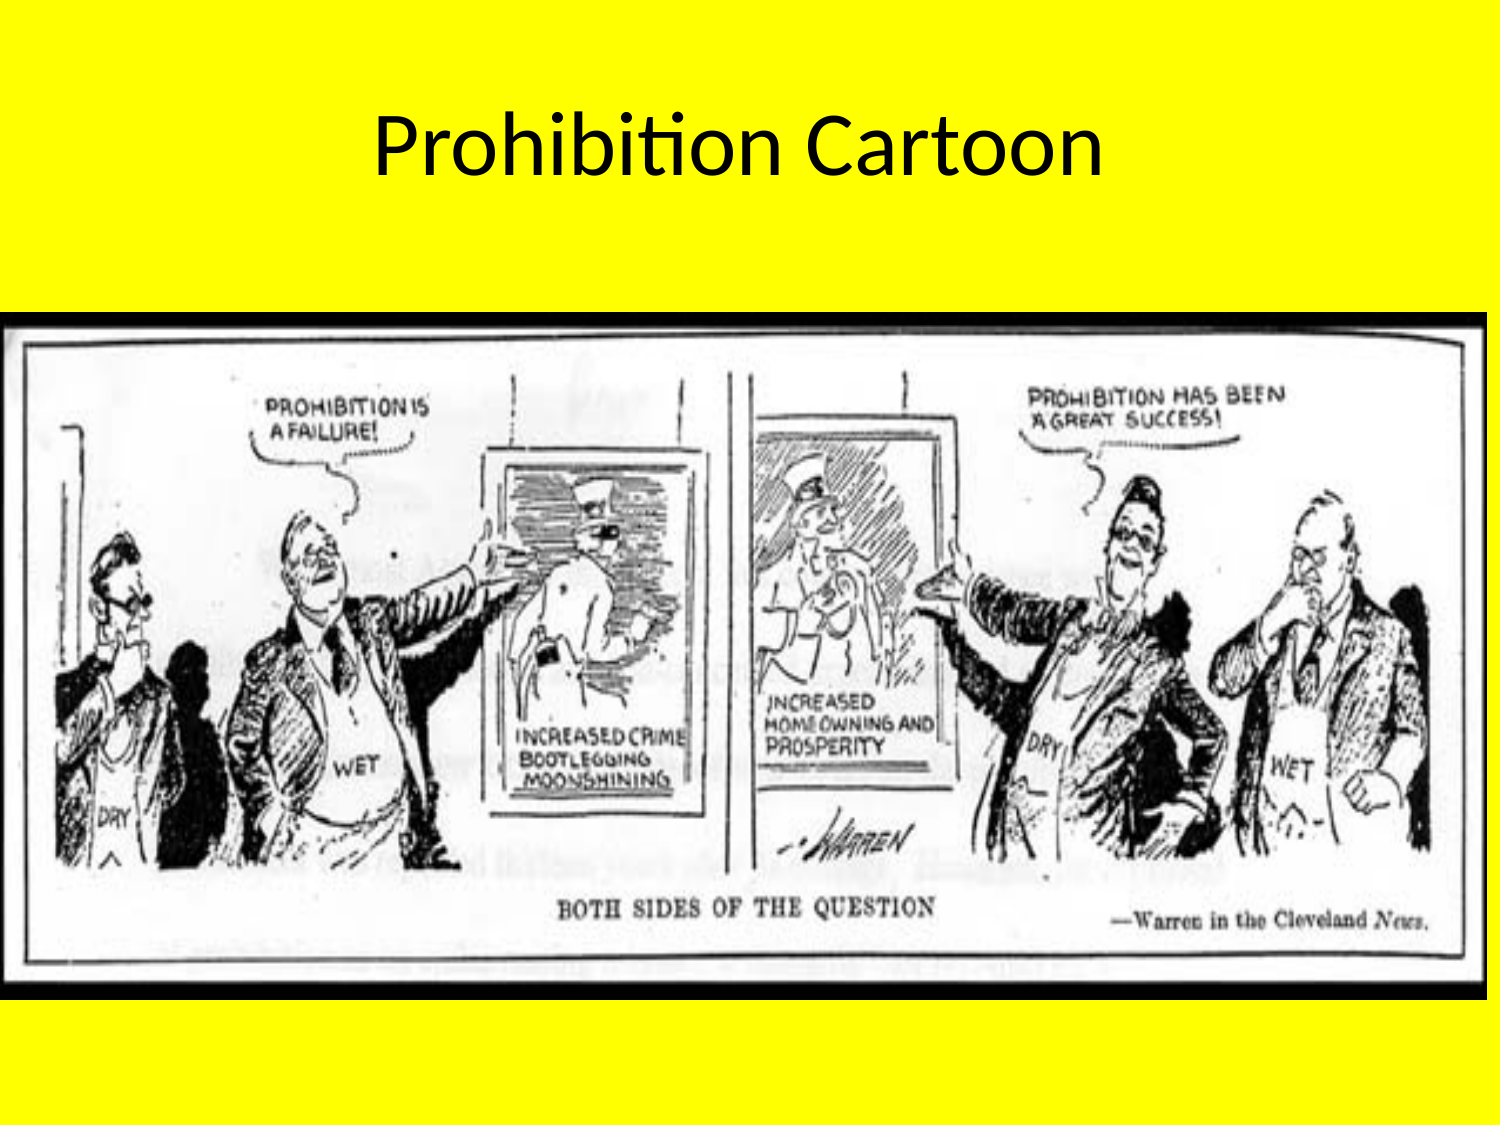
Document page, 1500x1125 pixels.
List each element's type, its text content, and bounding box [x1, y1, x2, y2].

picture [0, 312, 1488, 1001]
title Prohibition Cartoon [75, 45, 1425, 233]
